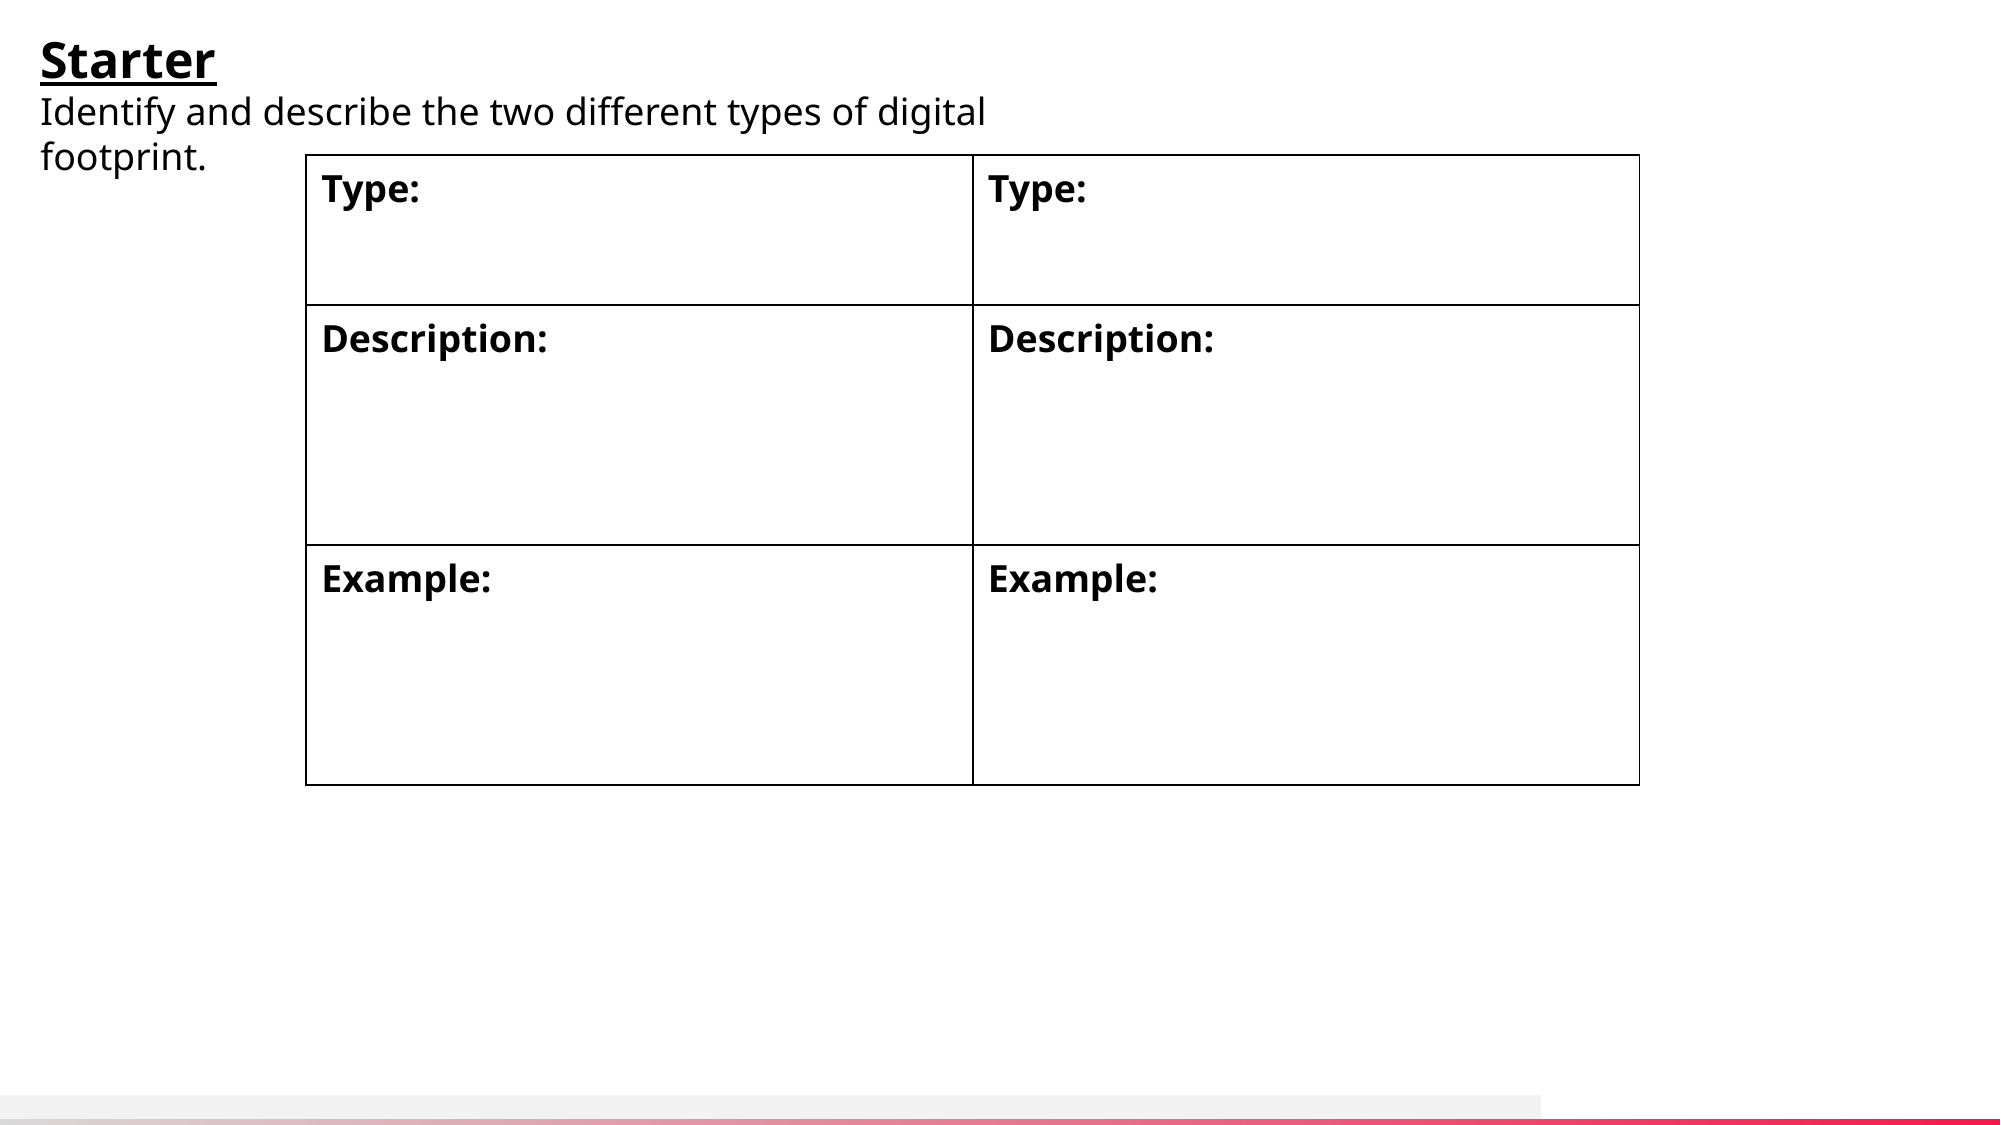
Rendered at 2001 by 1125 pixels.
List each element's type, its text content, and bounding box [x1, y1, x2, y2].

text_box Starter Identify and describe the two different types of digital footprint. [25, 21, 1095, 186]
table_cell Description: [307, 306, 972, 544]
table_cell Example: [307, 546, 972, 784]
table_cell Example: [974, 546, 1639, 784]
table_header Type: [974, 156, 1639, 304]
table_header Type: [307, 156, 972, 304]
table_cell Description: [974, 306, 1639, 544]
